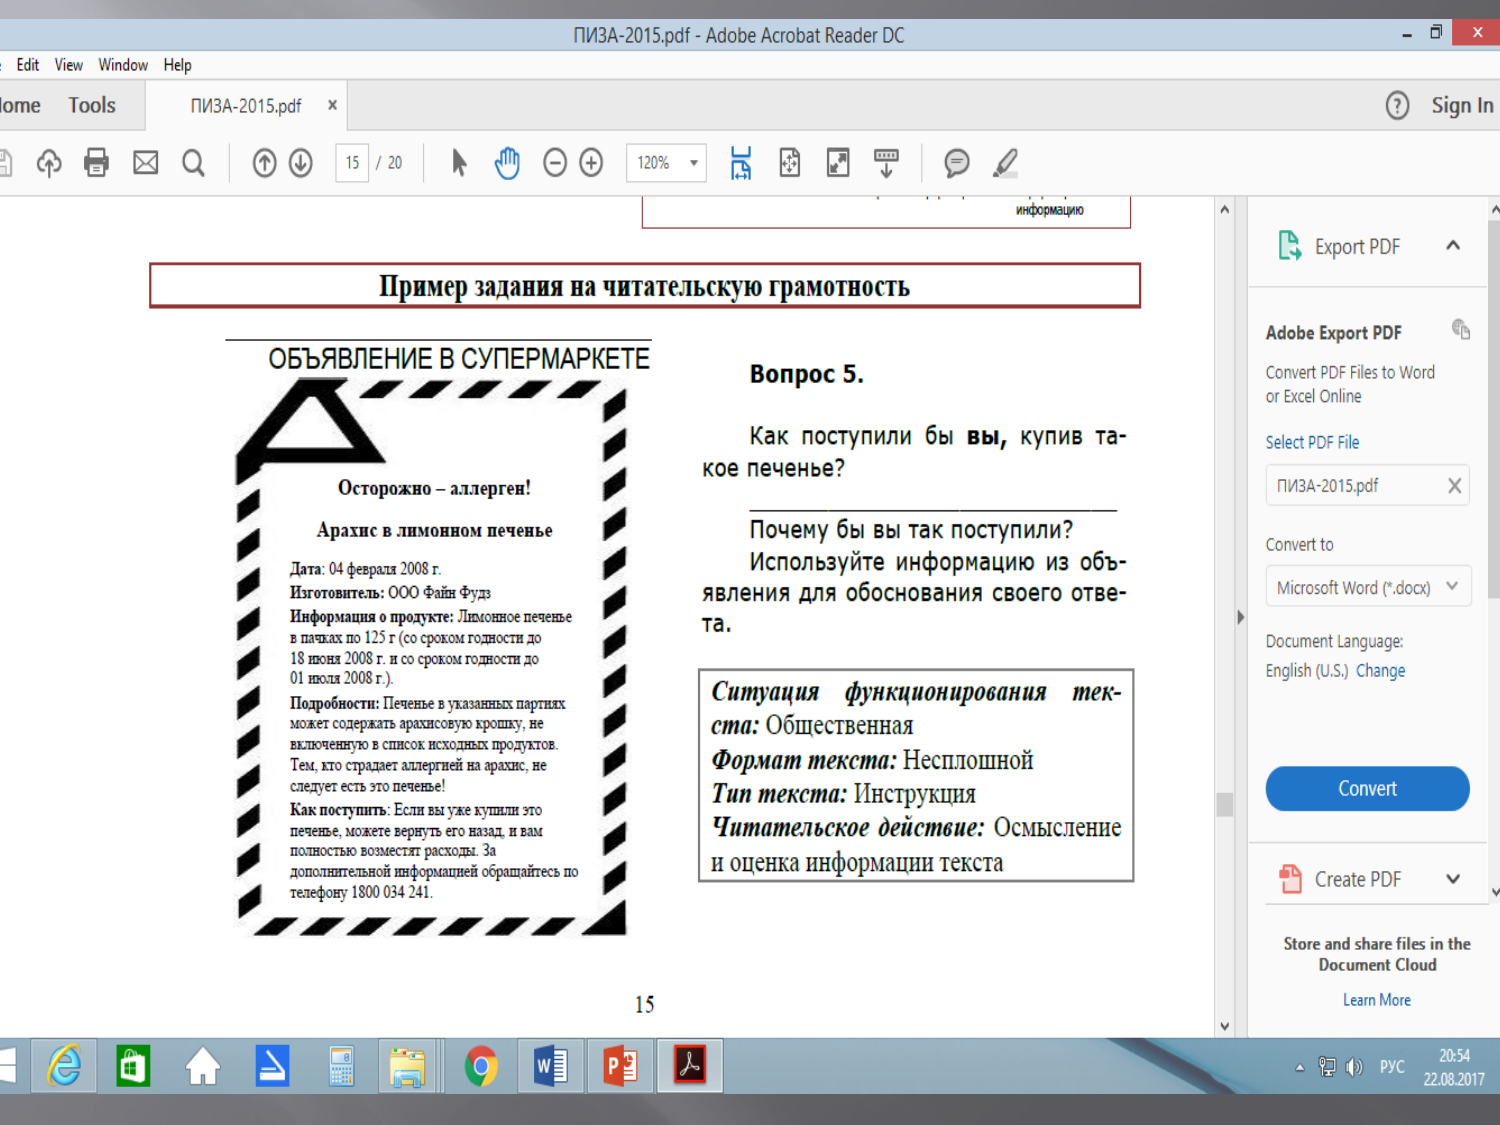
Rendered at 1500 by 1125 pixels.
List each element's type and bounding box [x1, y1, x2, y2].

list [0, 18, 1500, 1095]
